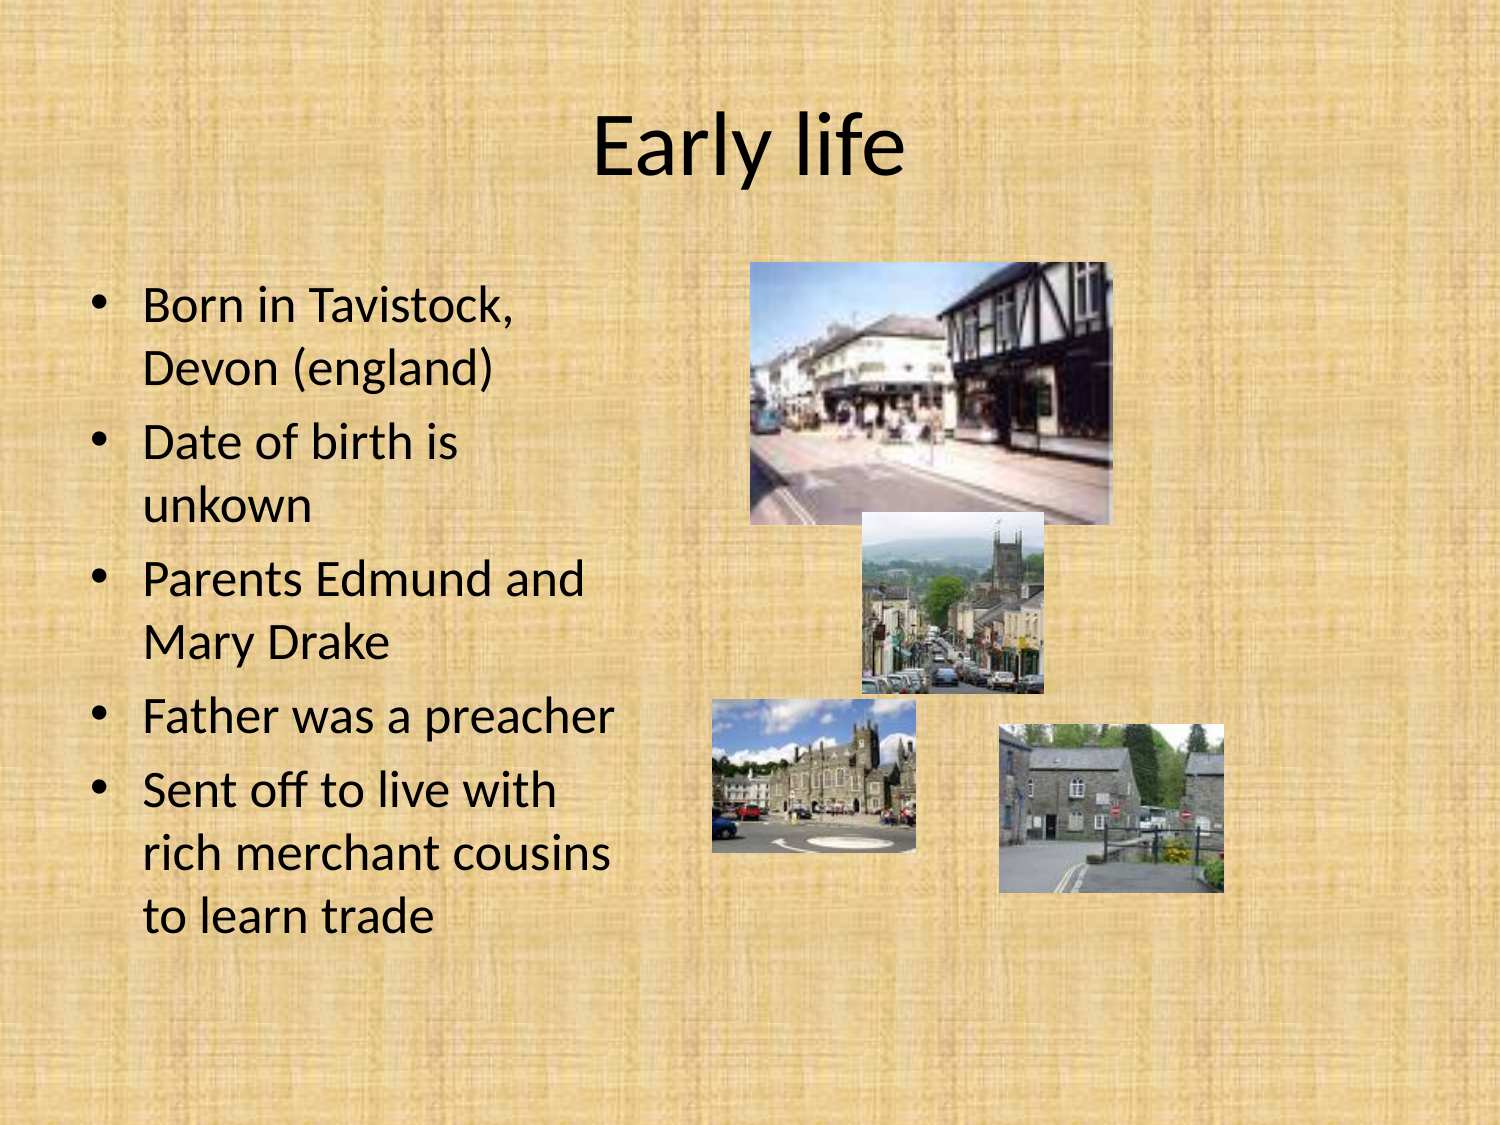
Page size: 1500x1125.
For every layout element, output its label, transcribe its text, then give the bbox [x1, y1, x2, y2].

picture [0, 0, 1500, 1125]
list Born in Tavistock, Devon (england) Date of birth is unkown Parents Edmund and Mary Drake Father was a preacher Sent off to live with rich merchant cousins to learn trade [75, 262, 638, 1005]
title Early life [75, 45, 1425, 233]
